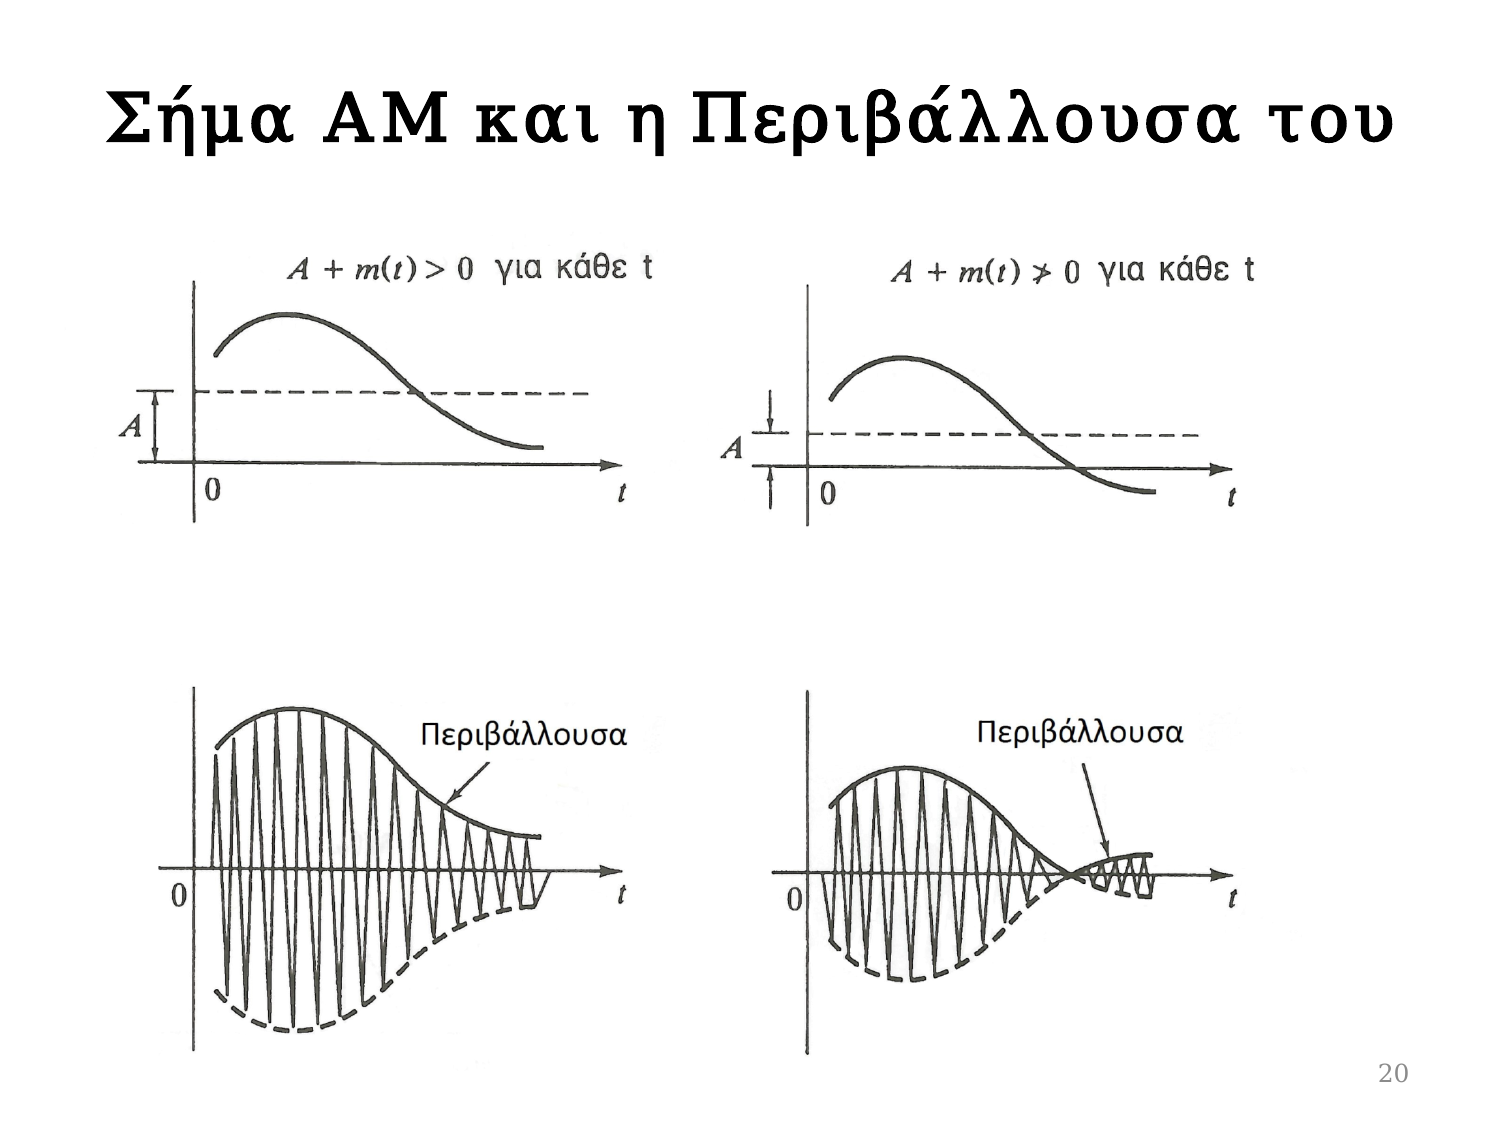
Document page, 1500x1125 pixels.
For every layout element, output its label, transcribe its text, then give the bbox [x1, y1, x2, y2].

slide_number 20 [1222, 1079, 1425, 1103]
picture [64, 231, 1434, 1071]
title Σήμα ΑΜ και η Περιβάλλουσα του [75, 20, 1425, 209]
